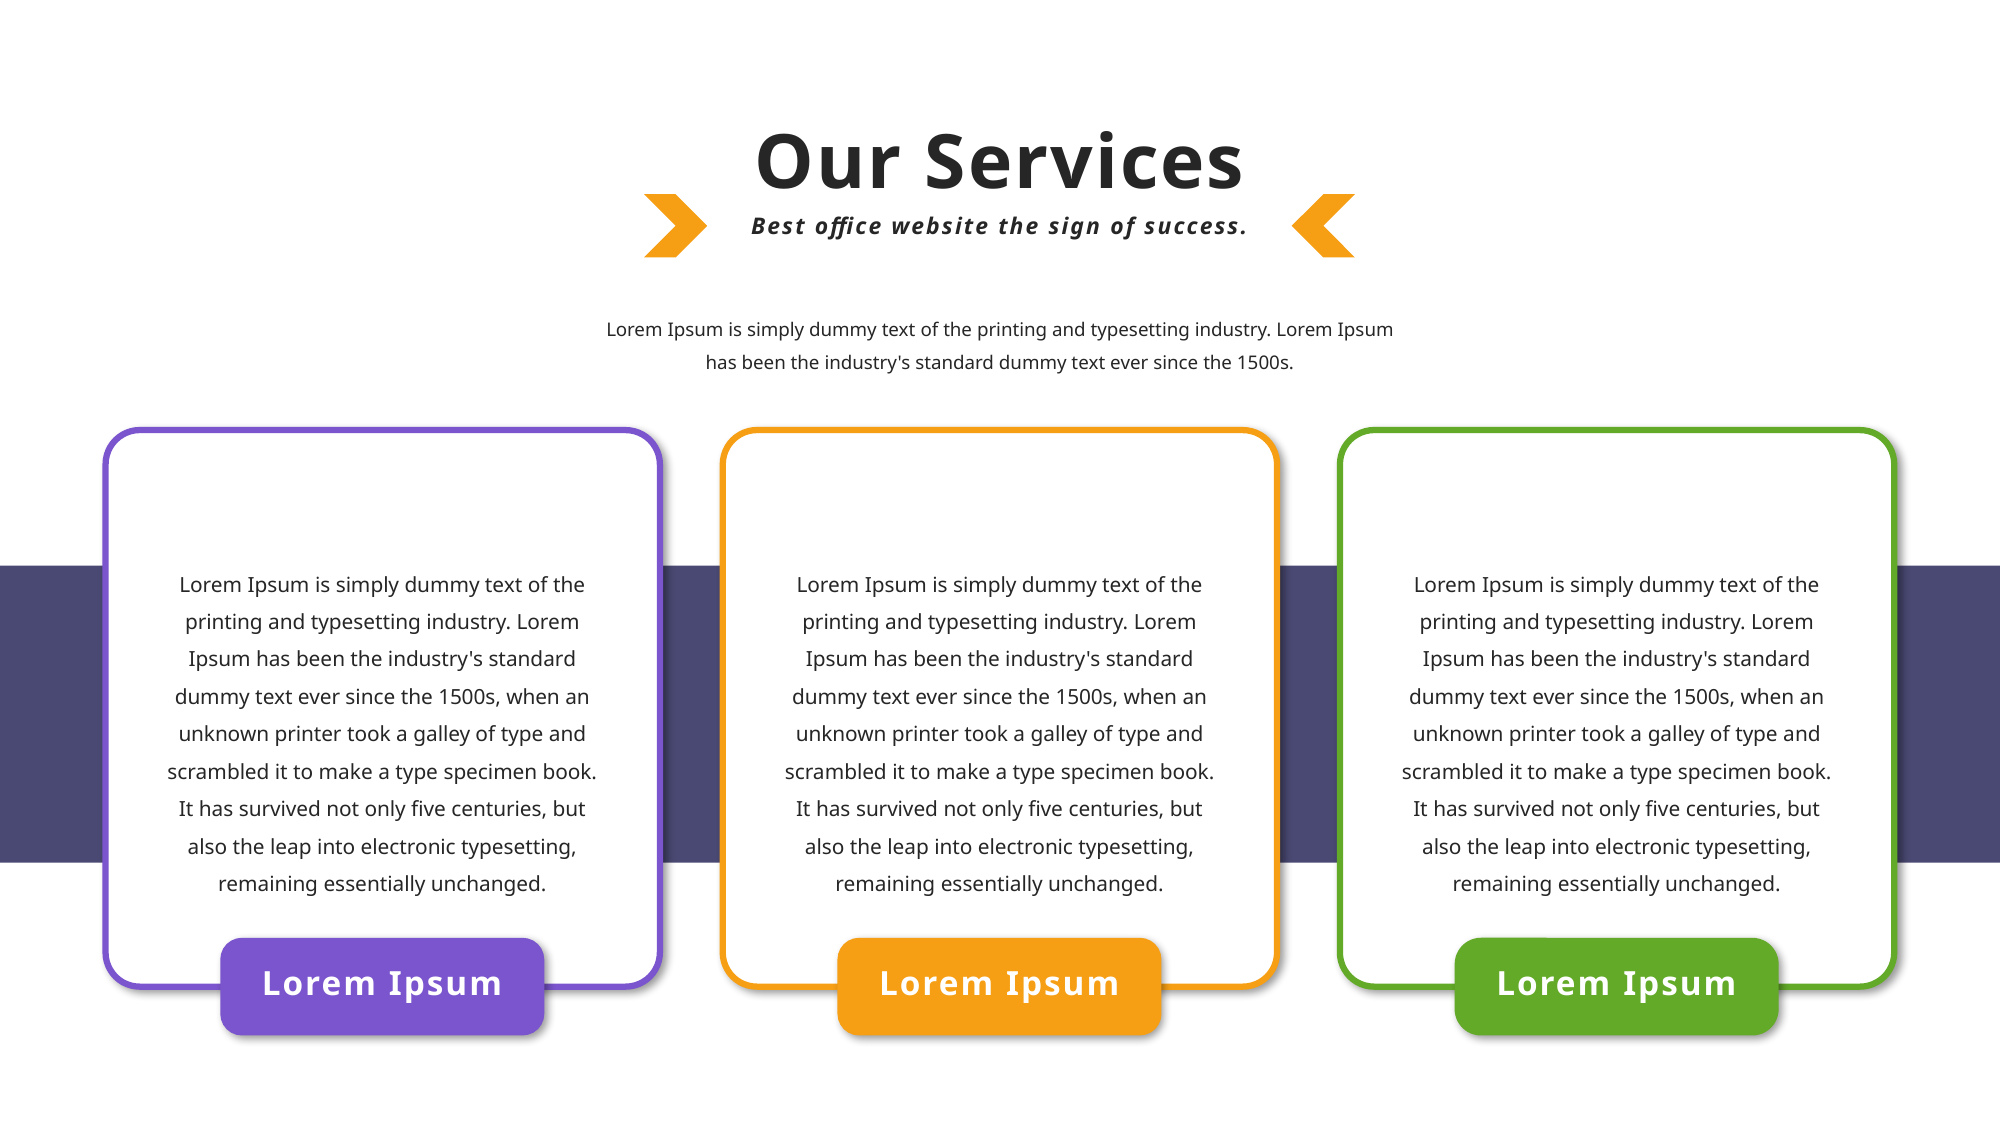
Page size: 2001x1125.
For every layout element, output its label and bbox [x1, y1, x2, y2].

text_box [1908, 565, 2000, 863]
text_box [1290, 565, 1335, 863]
text_box [673, 565, 718, 863]
text_box [105, 430, 660, 1036]
text_box [0, 565, 101, 863]
text_box [580, 106, 1419, 379]
text_box [1339, 430, 1895, 1036]
text_box [722, 430, 1278, 1036]
